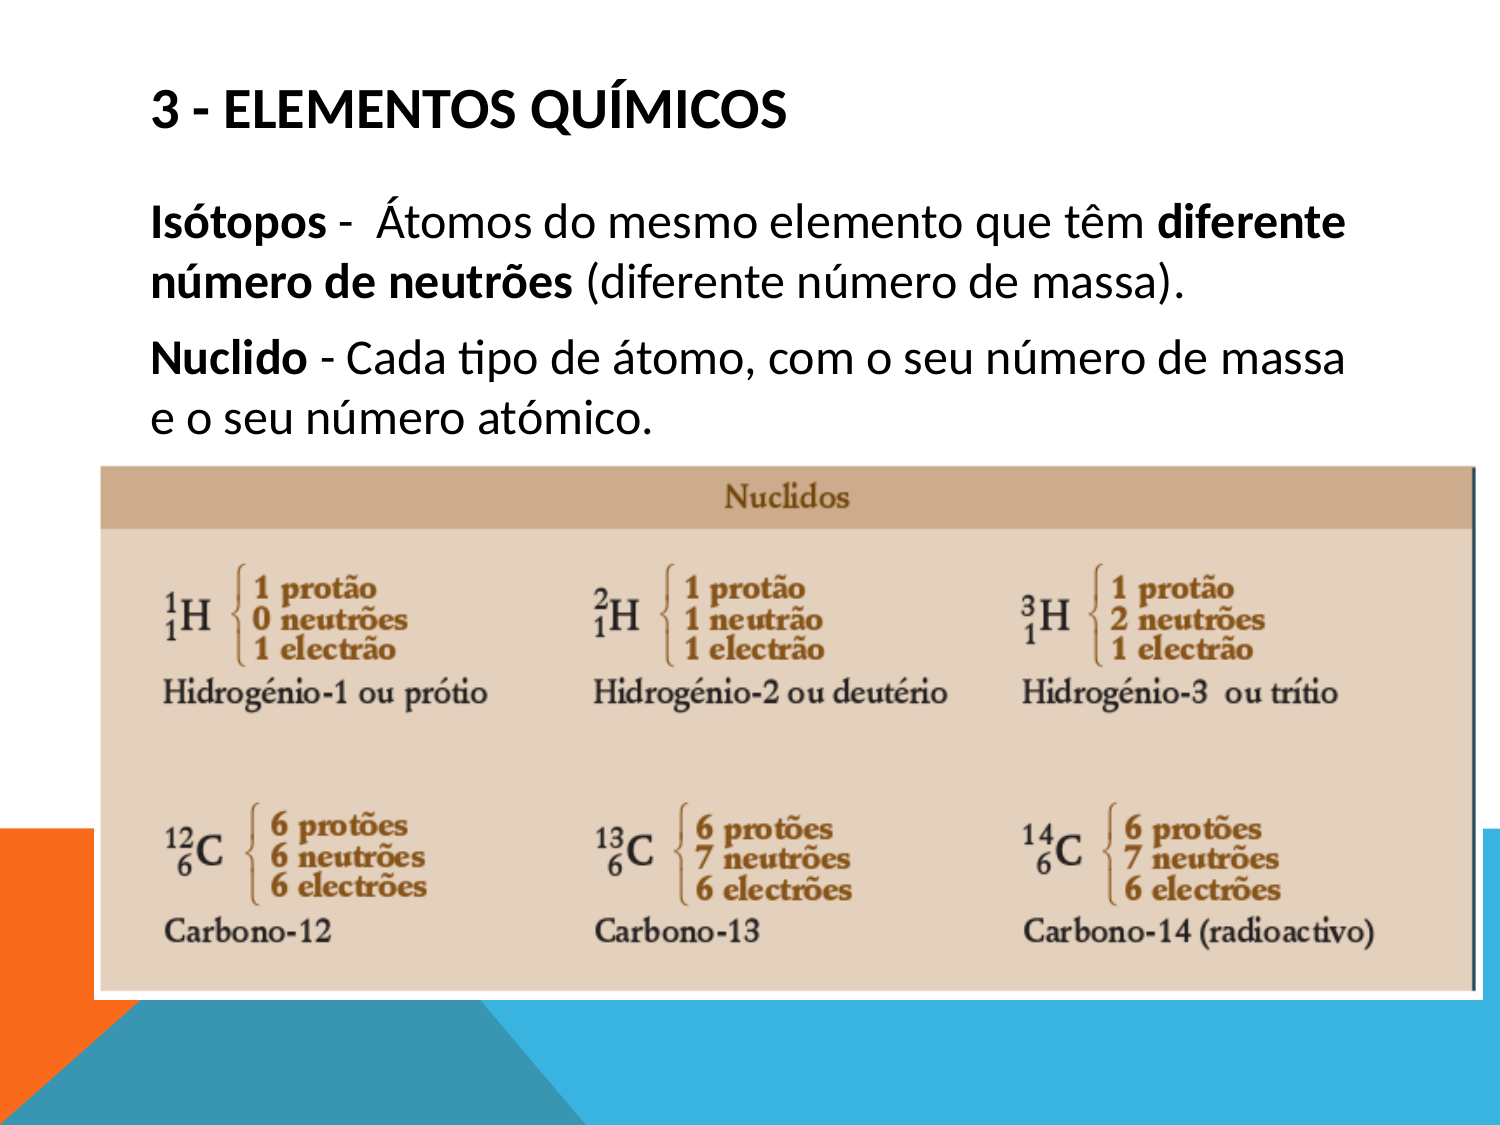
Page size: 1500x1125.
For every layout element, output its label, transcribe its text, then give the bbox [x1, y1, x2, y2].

picture [93, 455, 1483, 1000]
list Isótopos - Átomos do mesmo elemento que têm diferente número de neutrões (diferente número de massa). Nuclido - Cada tipo de átomo, com o seu número de massa e o seu número atómico. [135, 180, 1471, 454]
title 3 - Elementos químicos [135, 60, 1369, 150]
